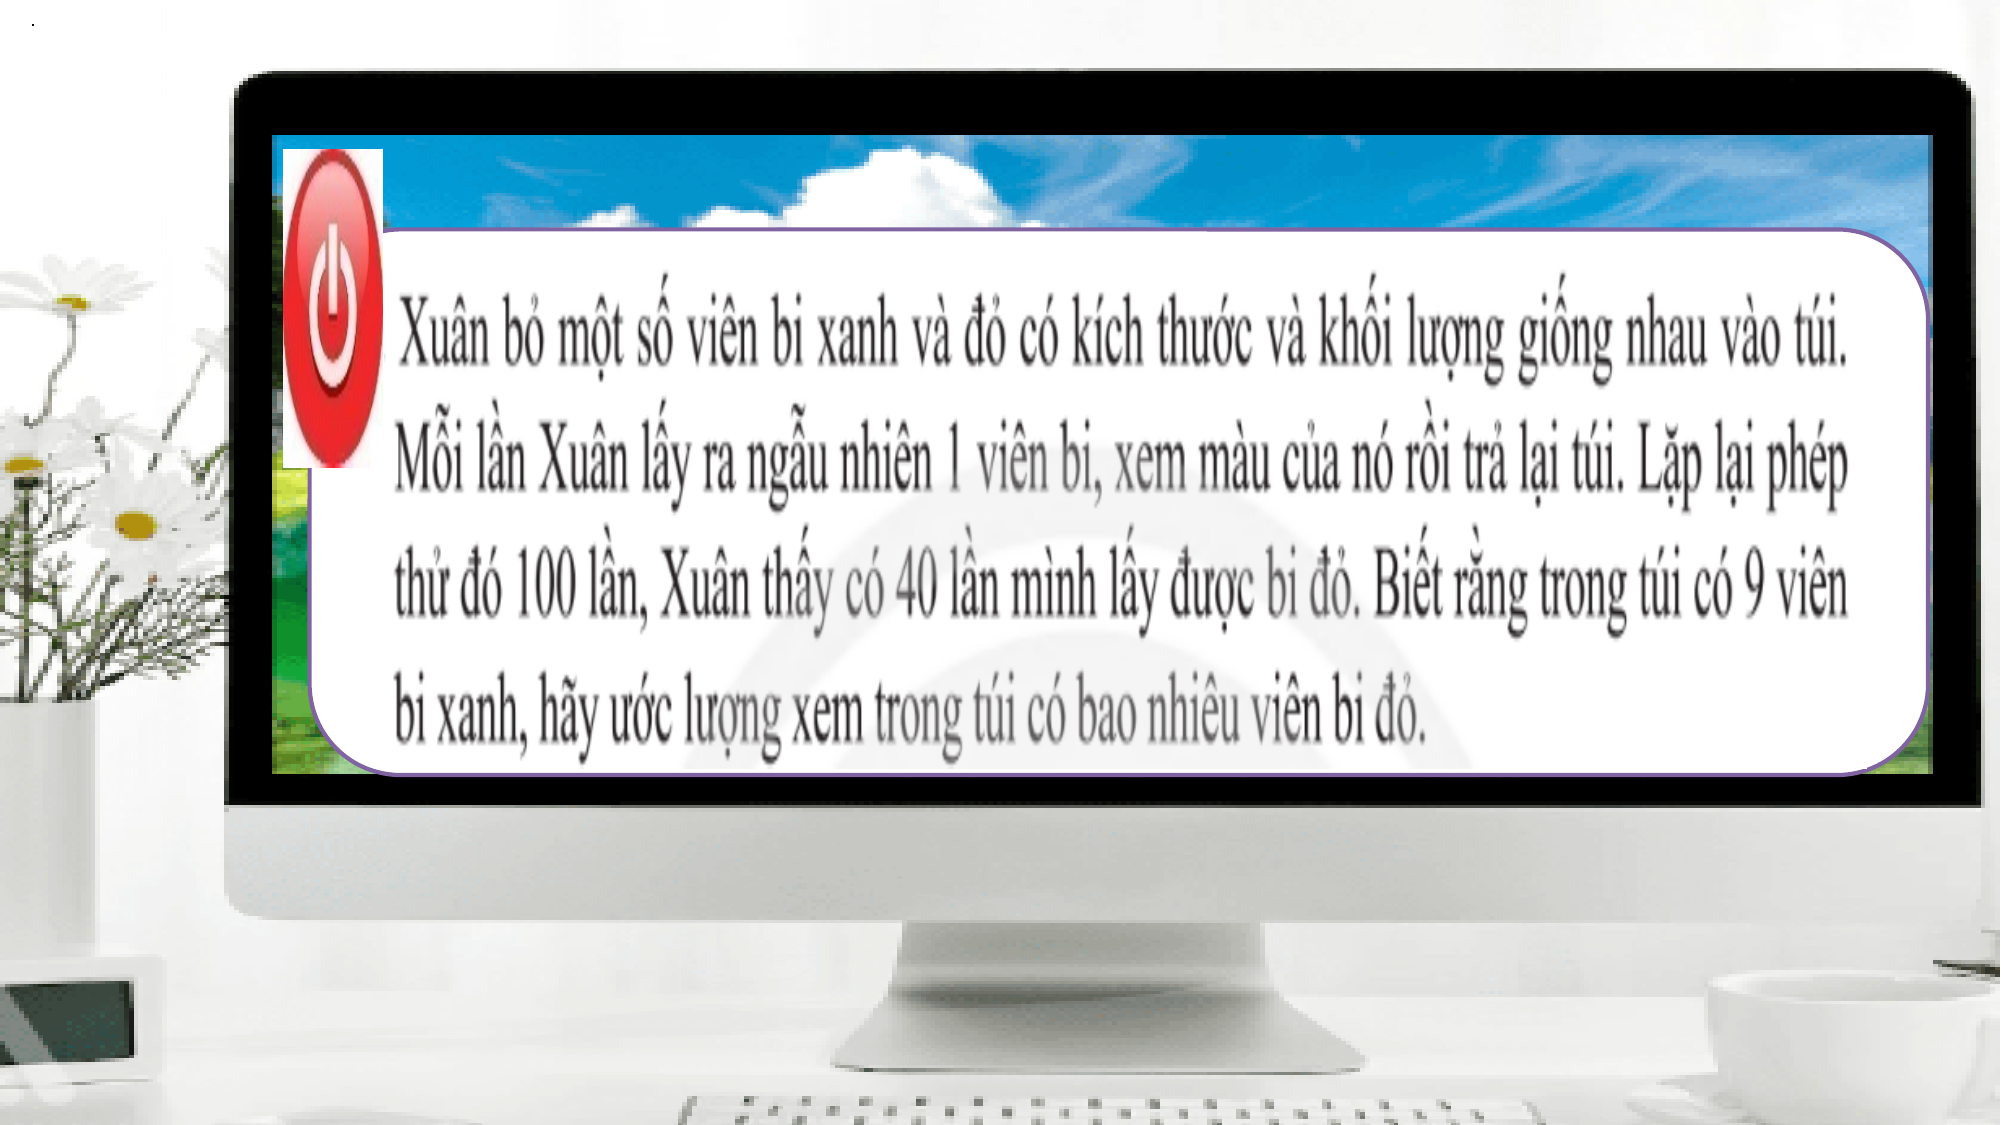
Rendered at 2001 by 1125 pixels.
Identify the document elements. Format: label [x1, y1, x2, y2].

text_box [283, 149, 1929, 775]
picture [0, 0, 2000, 1125]
